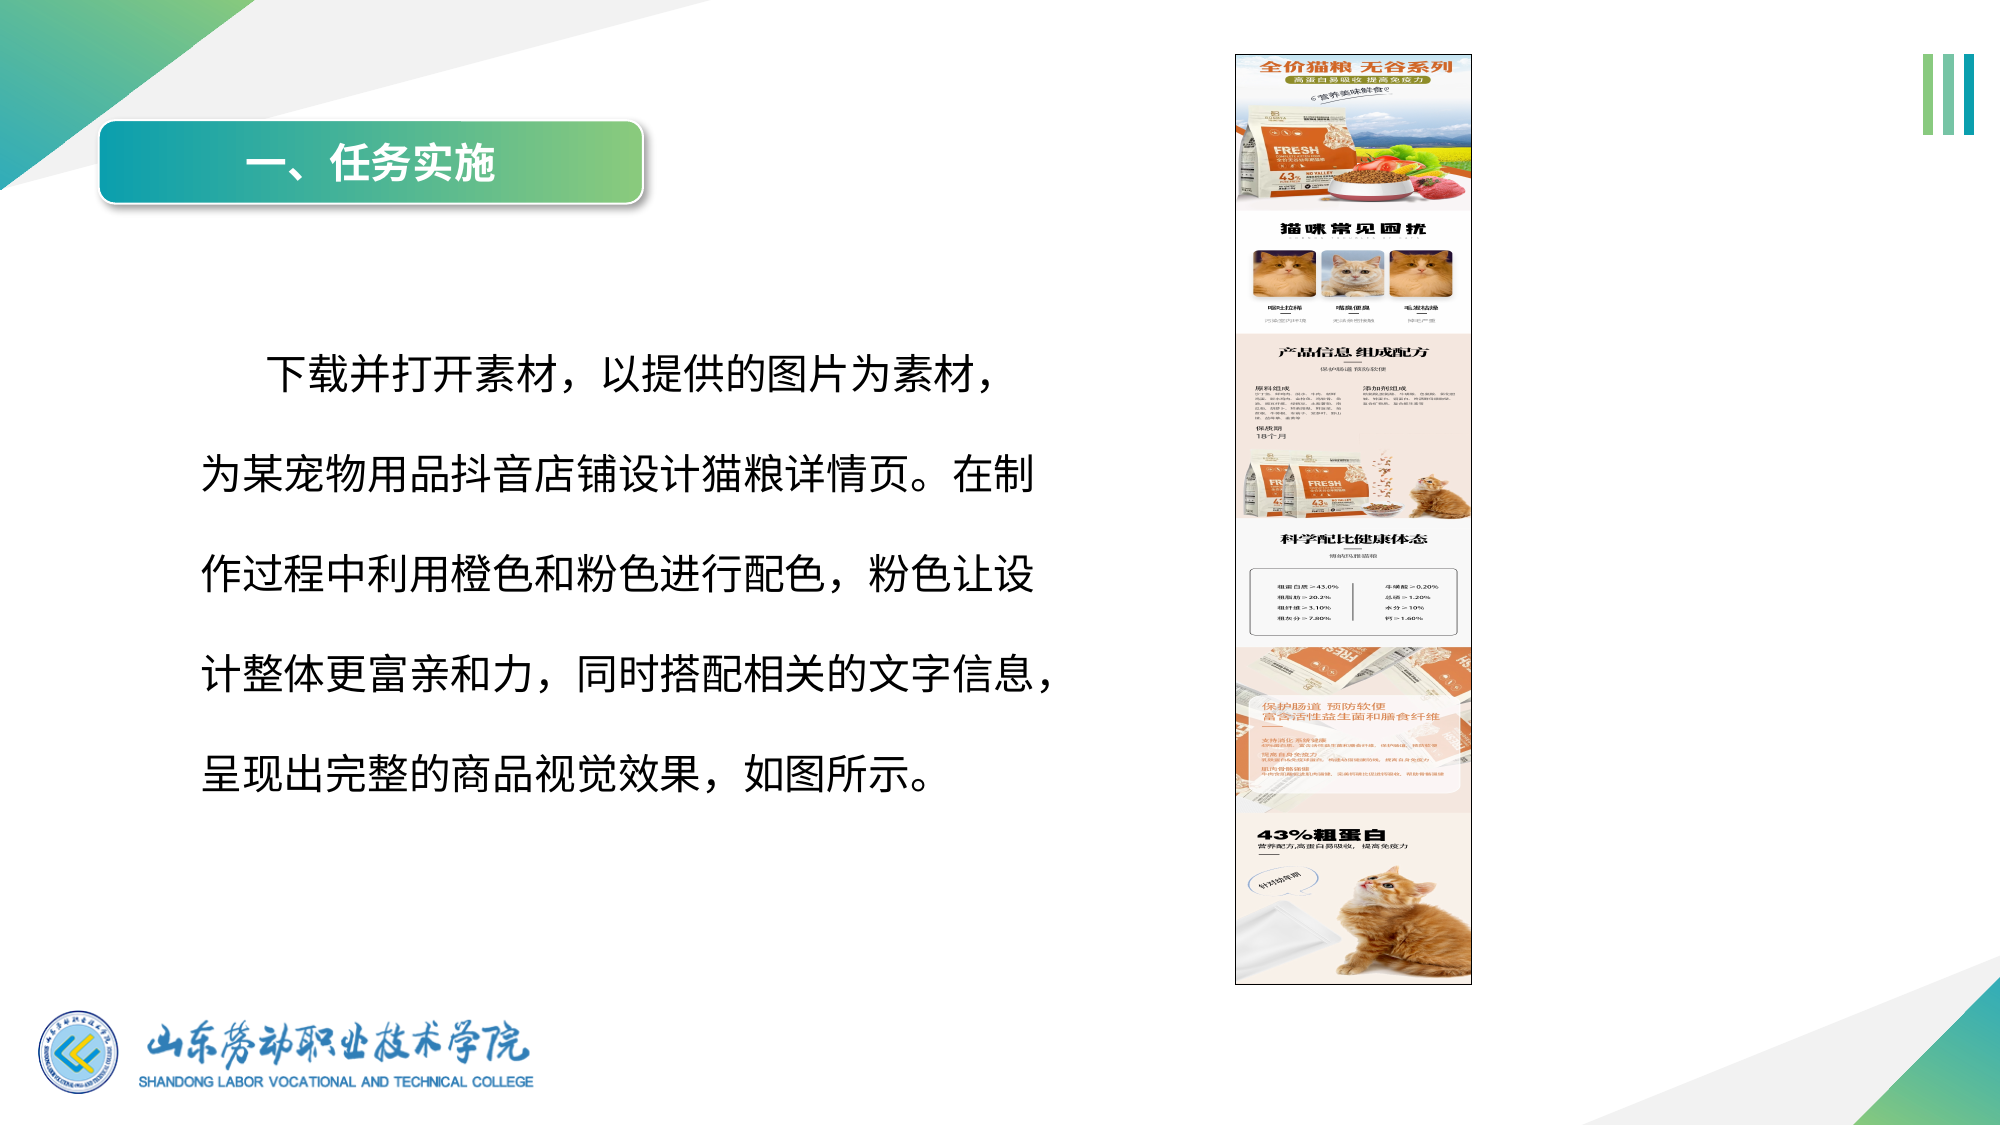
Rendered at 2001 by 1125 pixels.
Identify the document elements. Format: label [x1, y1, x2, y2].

text_box [0, 0, 2000, 1125]
picture [1235, 54, 1472, 985]
text_box [98, 120, 643, 204]
picture [38, 1010, 550, 1094]
text_box [1928, 54, 1969, 136]
